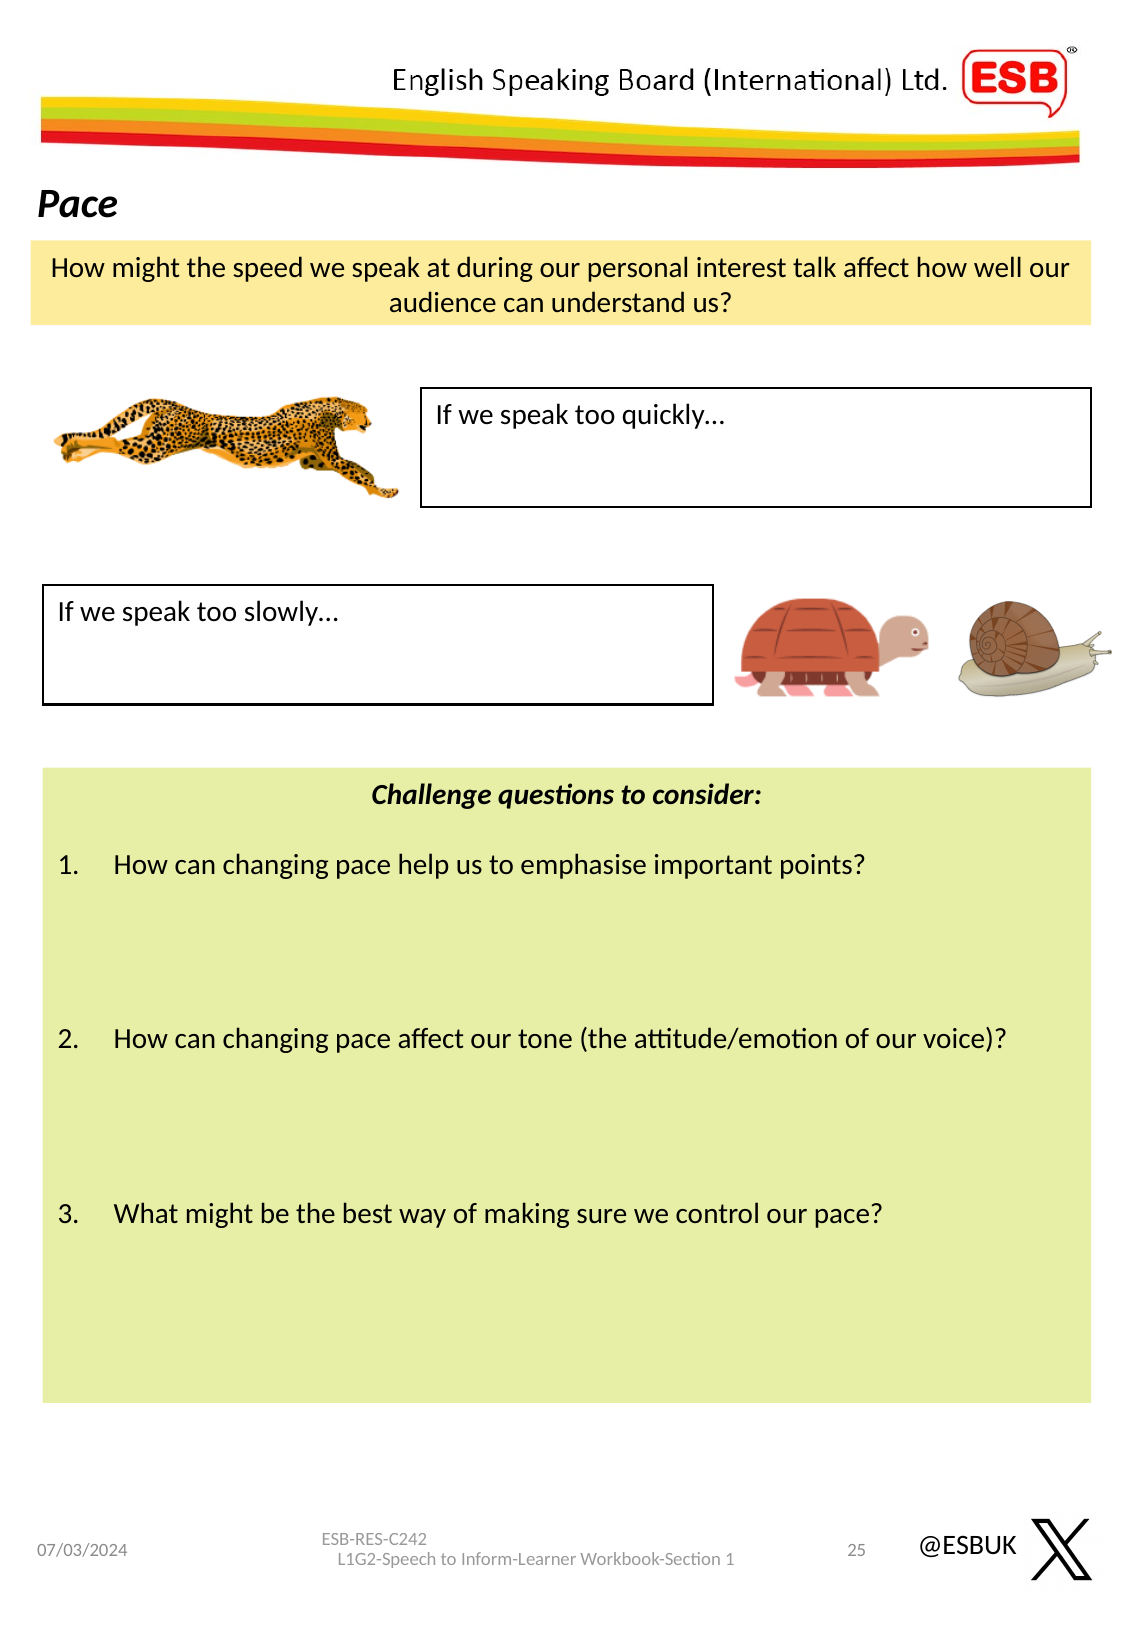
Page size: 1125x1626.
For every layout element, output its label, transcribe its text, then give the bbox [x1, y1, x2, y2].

picture [0, 1, 1125, 234]
picture [727, 591, 935, 707]
text_box If we speak too slowly… [42, 584, 714, 706]
text_box If we speak too quickly… [420, 387, 1092, 508]
text_box Pace [22, 139, 1028, 269]
picture [948, 584, 1119, 707]
text_box Challenge questions to consider: How can changing pace help us to emphasise important points? How can changing pace affect our tone (the attitude/emotion of our voice)? What might be the best way of making sure we control our pace? [42, 767, 1092, 1404]
slide_number 25 [697, 1506, 882, 1593]
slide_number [22, 1506, 276, 1593]
picture [28, 374, 417, 517]
footer ESB-RES-C242 L1G2-Speech to Inform-Learner Workbook-Section 1 [296, 1506, 697, 1593]
text_box How might the speed we speak at during our personal interest talk affect how well our audience can understand us? [30, 240, 1092, 326]
picture [1022, 1506, 1103, 1593]
